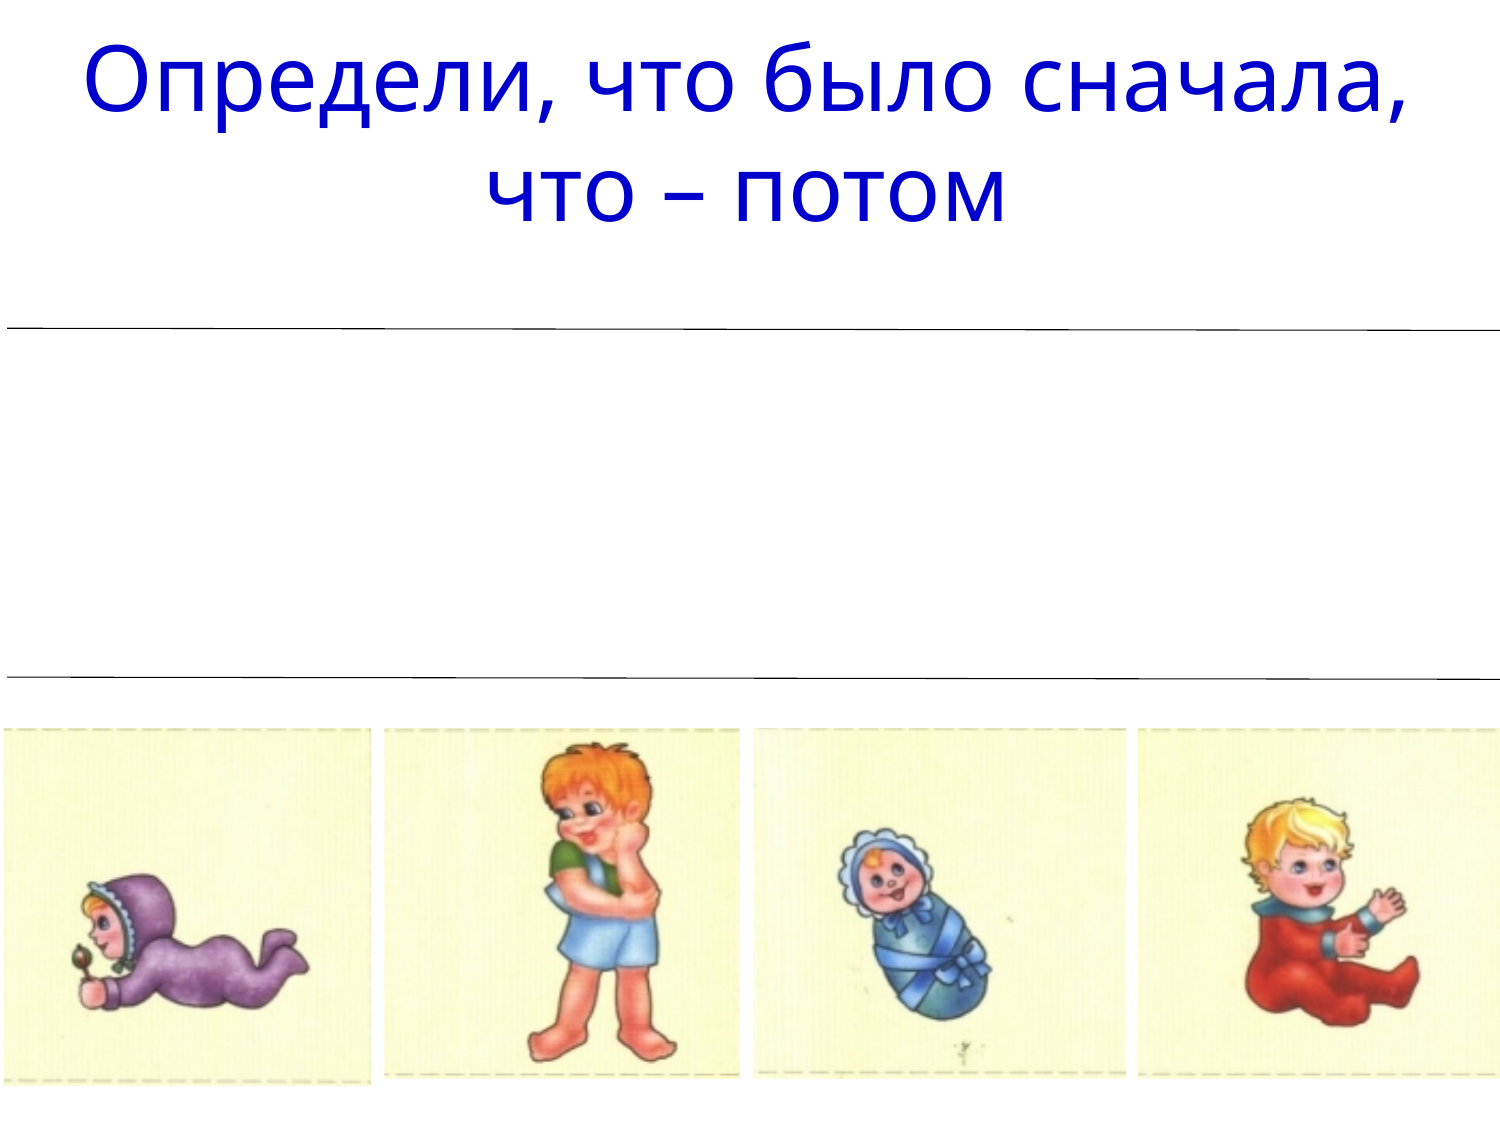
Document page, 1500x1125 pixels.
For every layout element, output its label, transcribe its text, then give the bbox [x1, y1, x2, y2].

picture [384, 728, 740, 1079]
picture [753, 728, 1127, 1079]
text_box Определи, что было сначала, что – потом [58, 36, 1436, 223]
picture [3, 728, 372, 1086]
picture [1138, 728, 1500, 1079]
